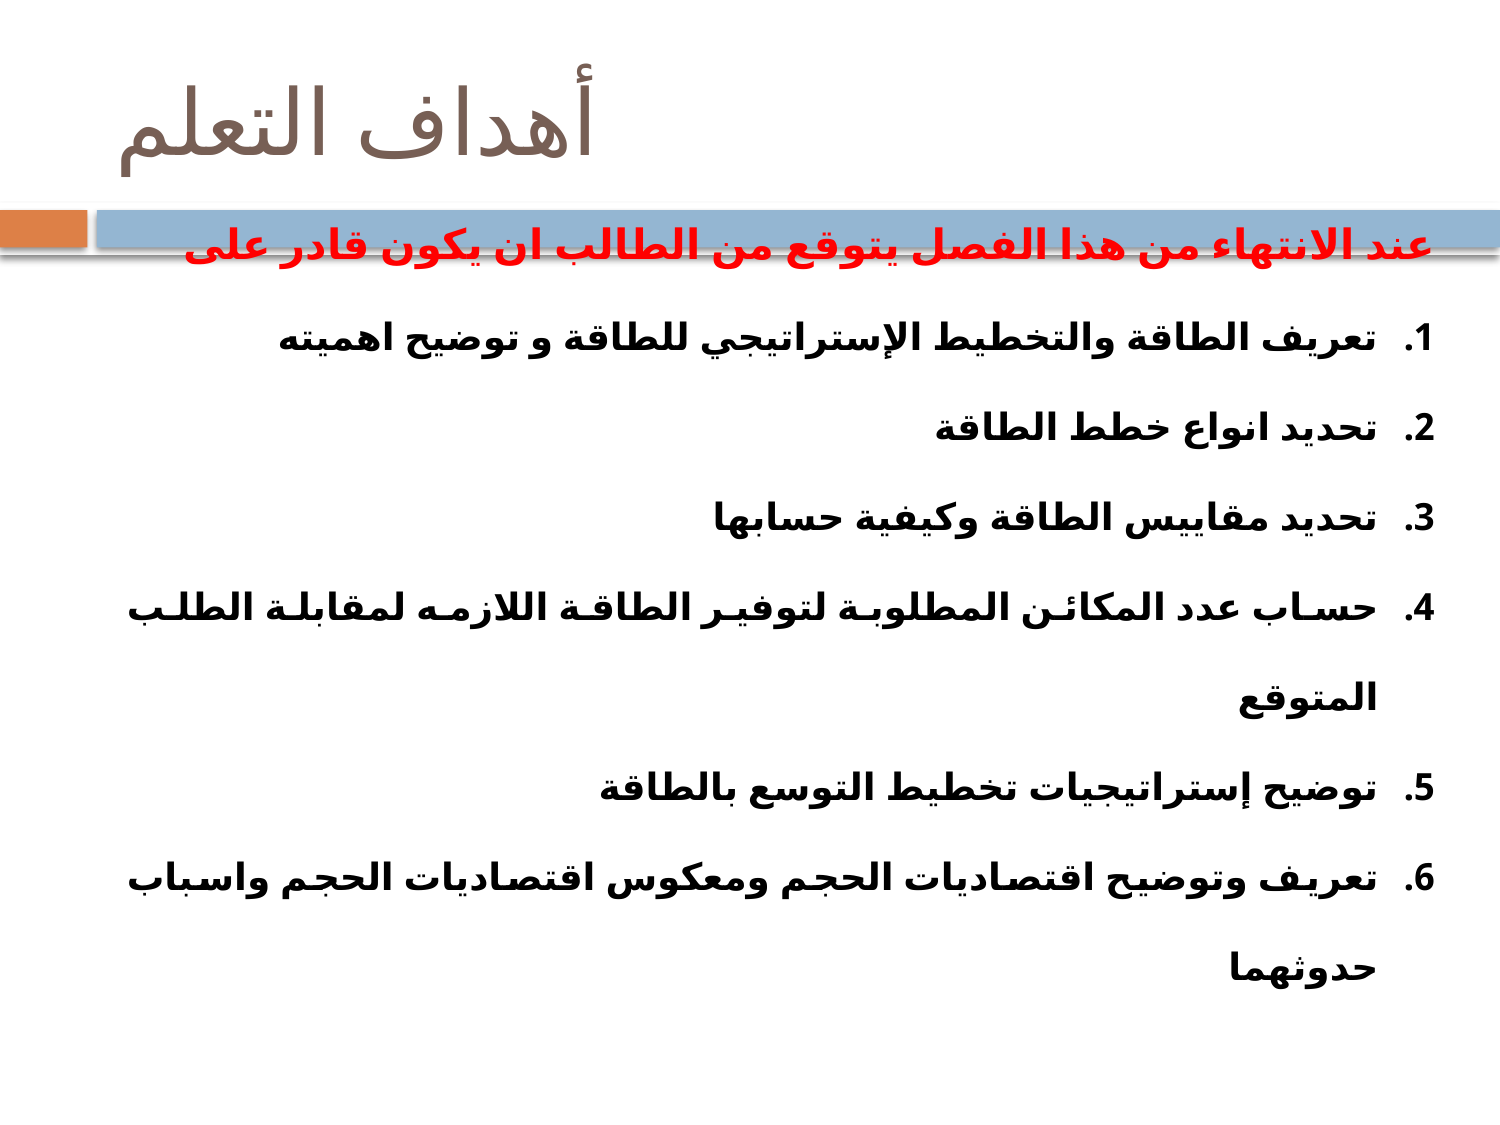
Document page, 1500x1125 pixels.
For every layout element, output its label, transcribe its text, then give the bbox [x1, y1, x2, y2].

text_box عند الانتهاء من هذا الفصل يتوقع من الطالب ان يكون قادر على تعريف الطاقة والتخطيط الإستراتيجي للطاقة و توضيح اهميته تحديد انواع خطط الطاقة تحديد مقاييس الطاقة وكيفية حسابها حساب عدد المكائن المطلوبة لتوفير الطاقة اللازمه لمقابلة الطلب المتوقع توضيح إستراتيجيات تخطيط التوسع بالطاقة تعريف وتوضيح اقتصاديات الحجم ومعكوس اقتصاديات الحجم واسباب حدوثهما [112, 269, 1450, 1067]
title أهداف التعلم [100, 37, 1438, 200]
